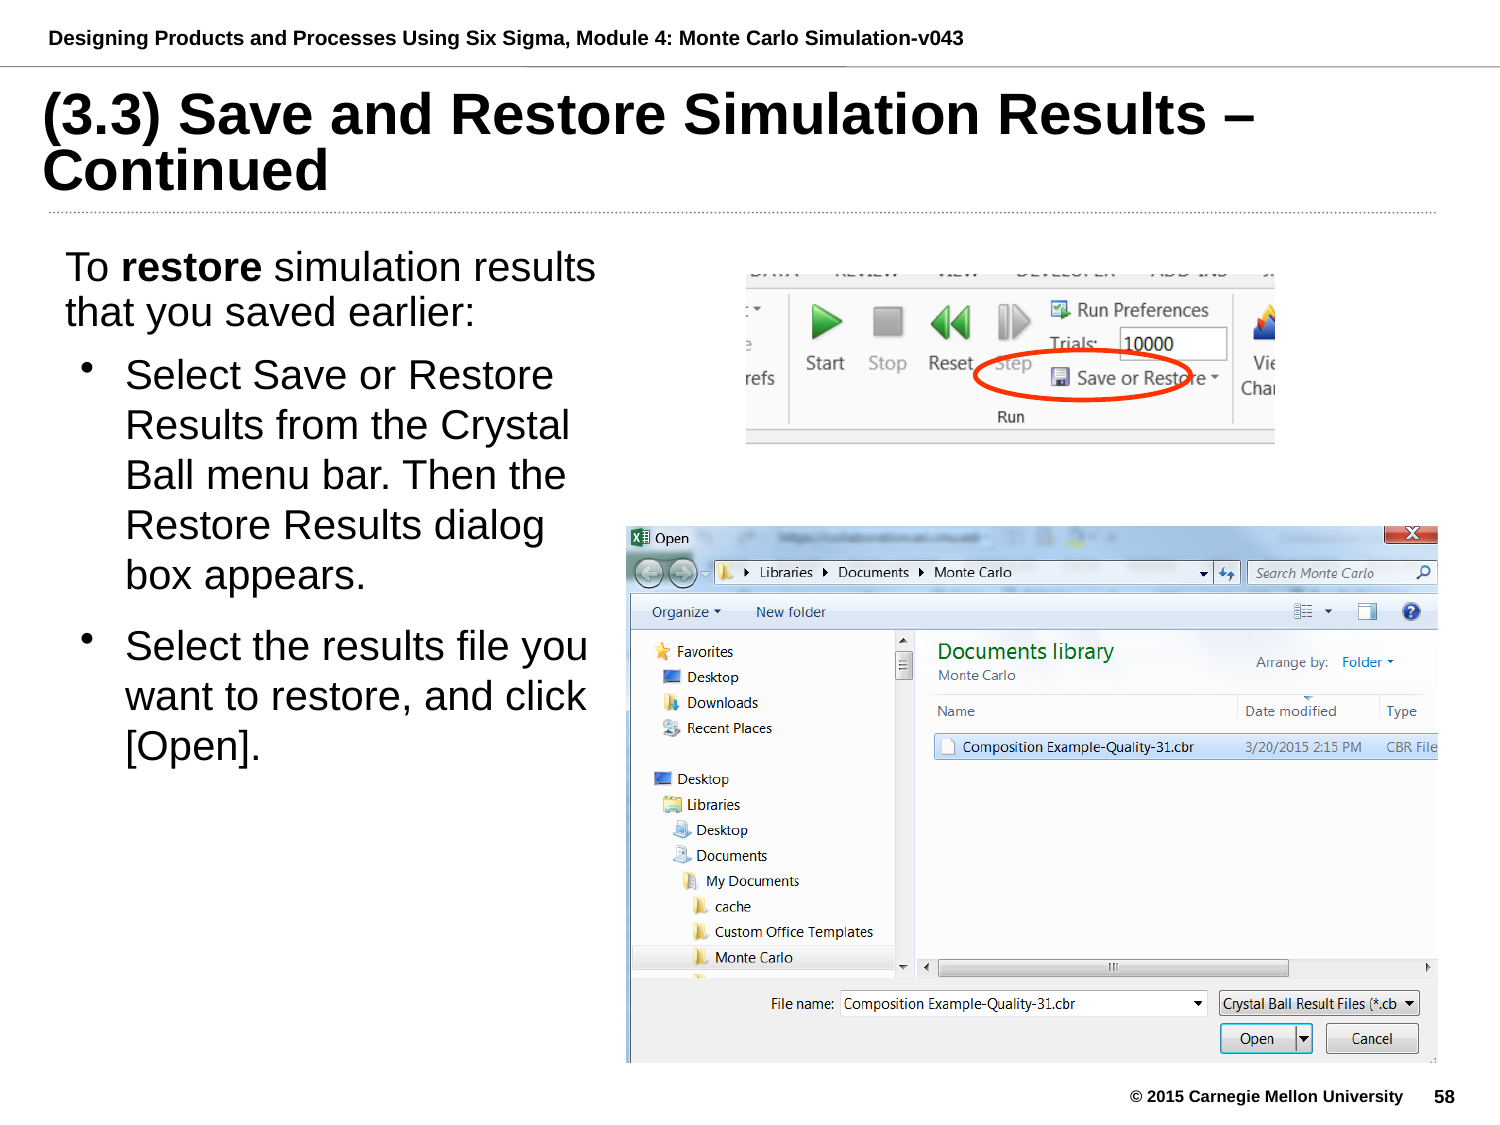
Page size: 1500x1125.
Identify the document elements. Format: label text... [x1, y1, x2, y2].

picture [745, 274, 1276, 458]
text_box Select Save or Restore Results from the Crystal Ball menu bar. Then the Restore Results dialog box appears. Select the results file you want to restore, and click [Open]. [50, 343, 600, 913]
picture [625, 525, 1438, 1064]
text_box To restore simulation results that you saved earlier: [49, 237, 687, 343]
title (3.3) Save and Restore Simulation Results – Continued [42, 89, 1438, 203]
